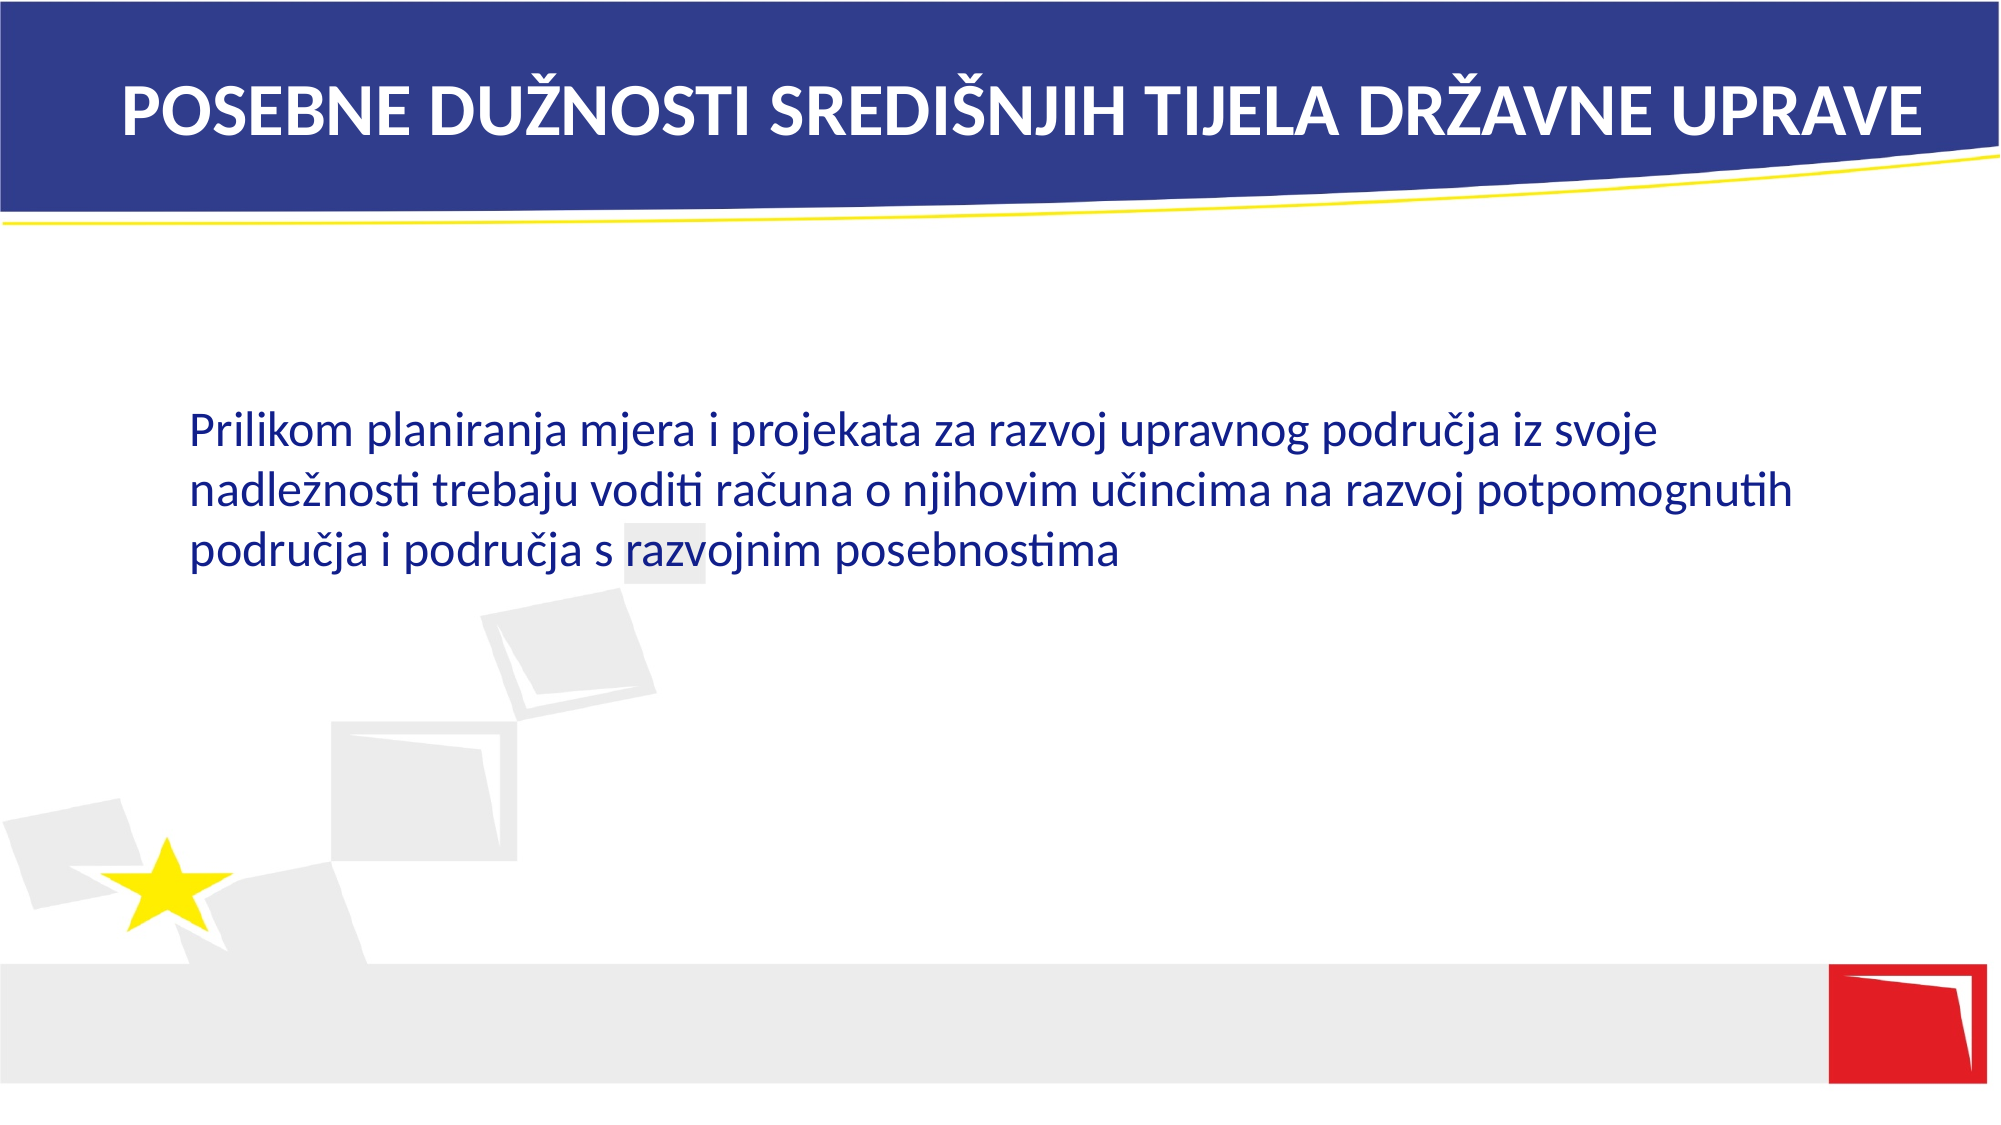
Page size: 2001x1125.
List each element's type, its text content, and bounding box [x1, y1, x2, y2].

title POSEBNE DUŽNOSTI SREDIŠNJIH TIJELA DRŽAVNE UPRAVE [99, 35, 1948, 176]
picture [0, 0, 2001, 1125]
list Prilikom planiranja mjera i projekata za razvoj upravnog područja iz svoje nadležnosti trebaju voditi računa o njihovim učincima na razvoj potpomognutih područja i područja s razvojnim posebnostima [99, 329, 1900, 1072]
